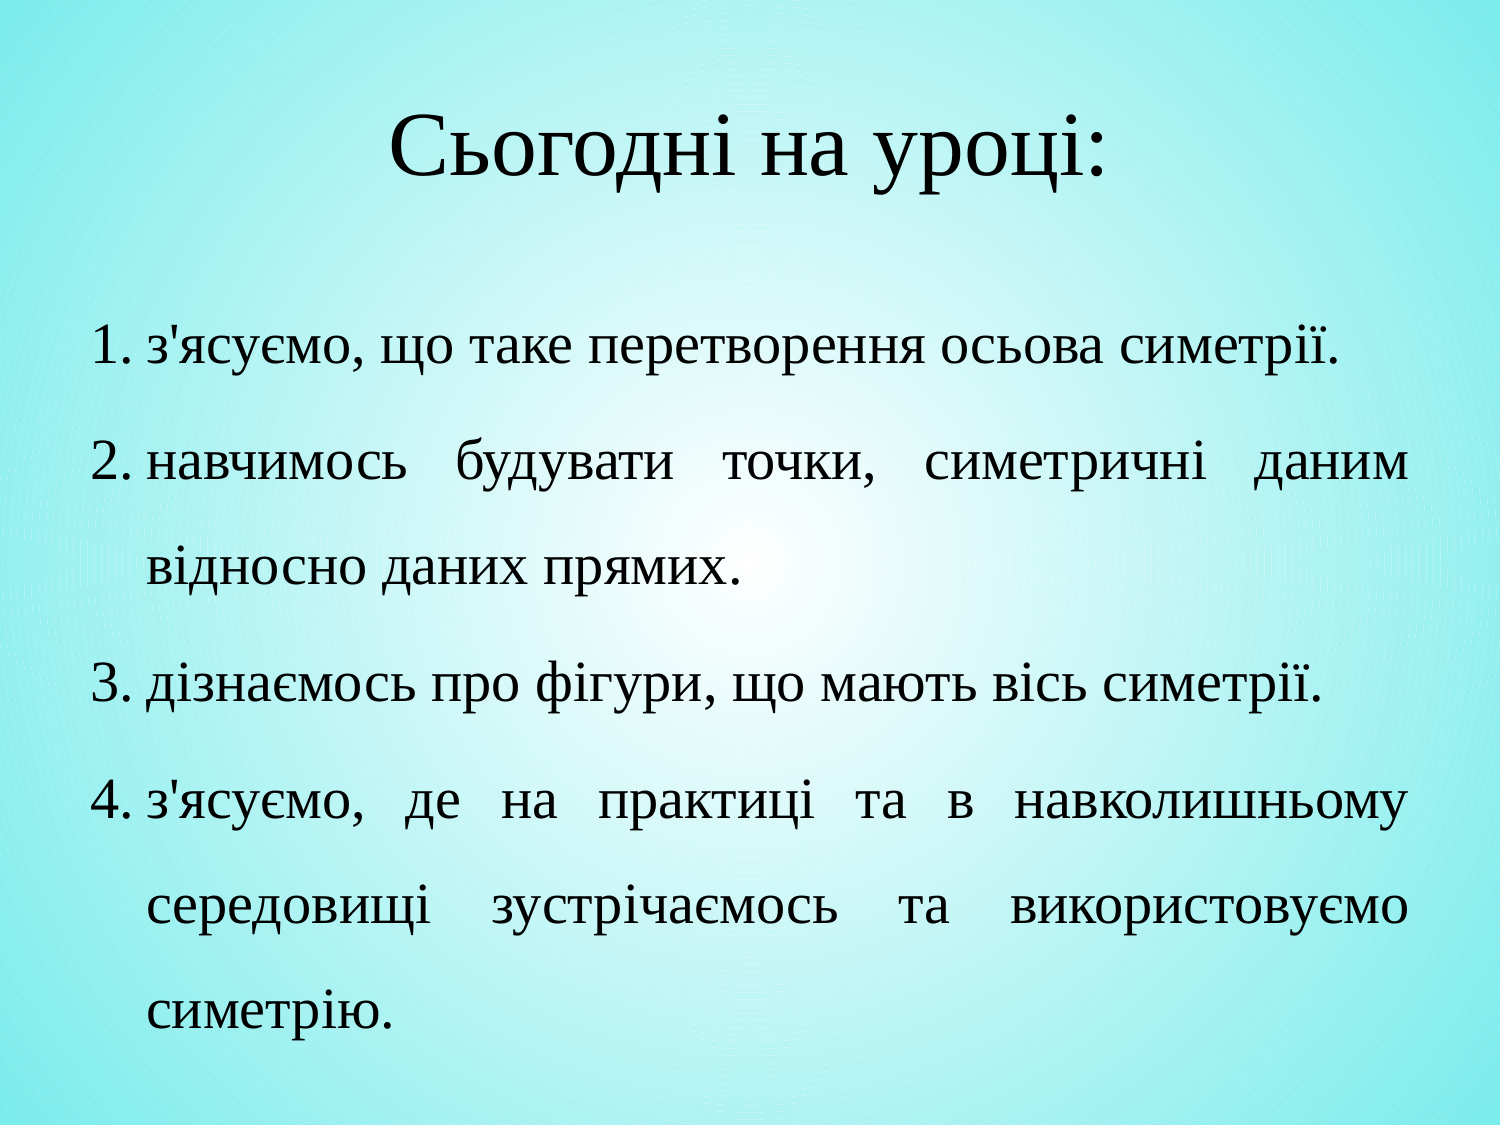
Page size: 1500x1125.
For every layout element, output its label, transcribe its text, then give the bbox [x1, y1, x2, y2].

list з'ясуємо, що таке перетворення осьова симетрії. навчимось будувати точки, симетричні даним відносно даних прямих. дізнаємось про фігури, що мають вісь симетрії. з'ясуємо, де на практиці та в навколишньому середовищі зустрічаємось та використовуємо симетрію. [75, 262, 1425, 1005]
title Сьогодні на уроці: [75, 45, 1425, 233]
